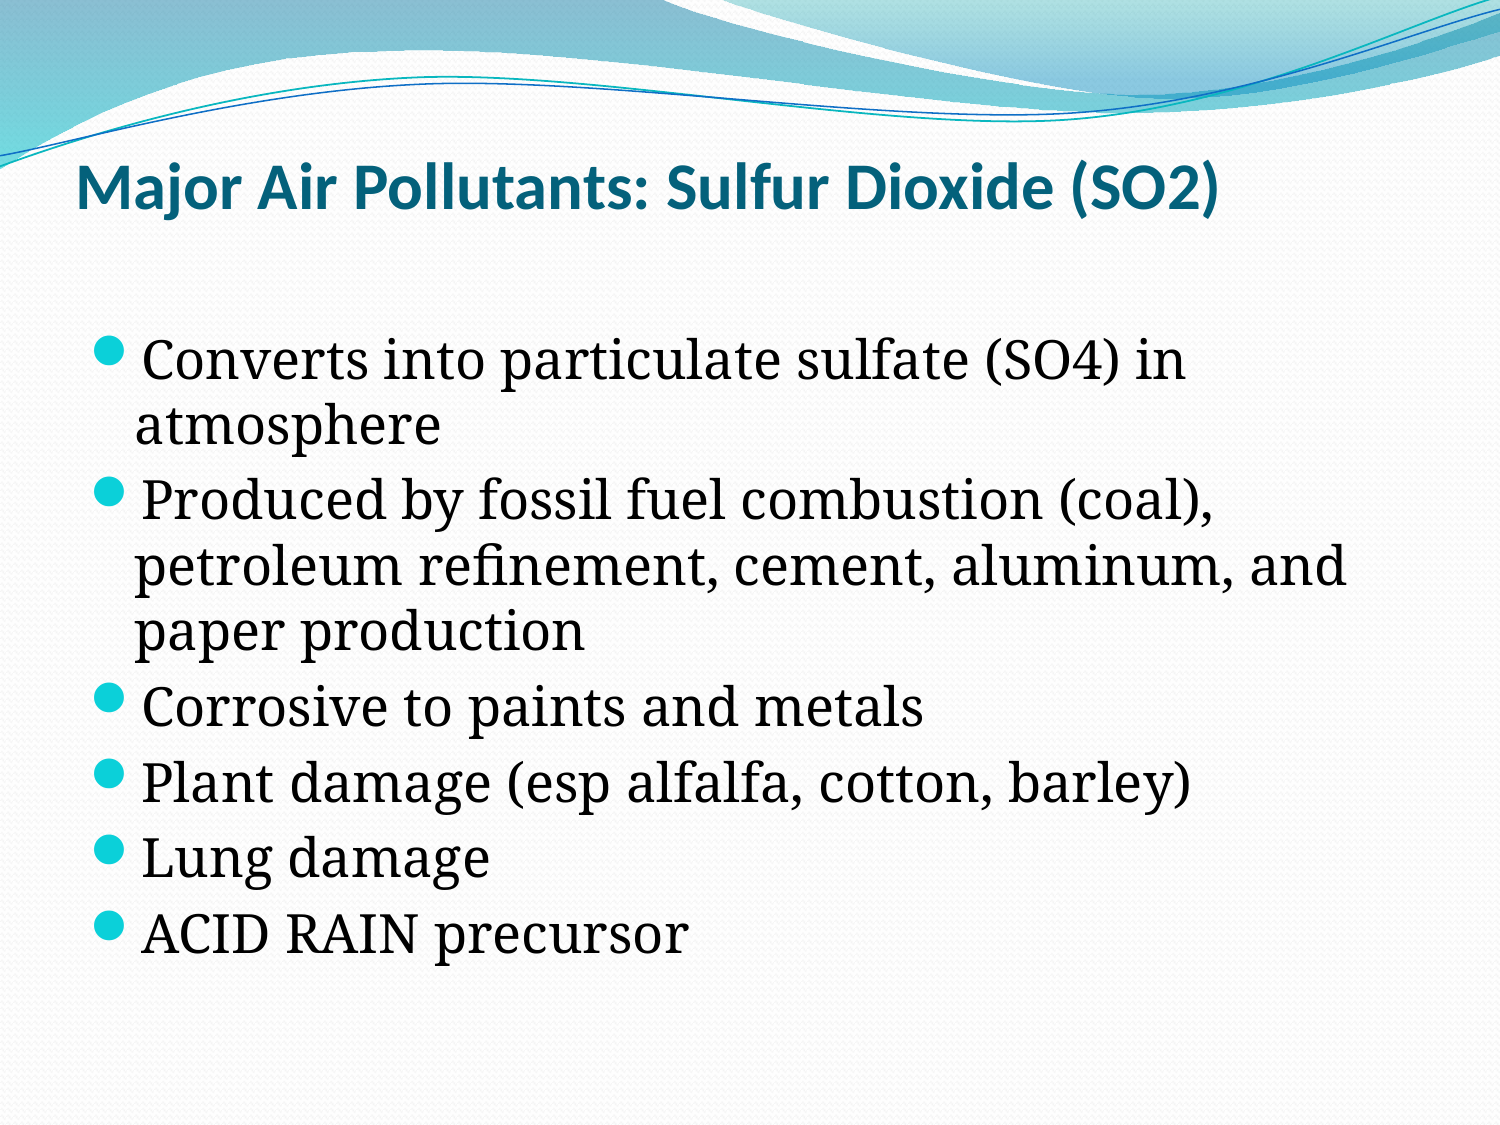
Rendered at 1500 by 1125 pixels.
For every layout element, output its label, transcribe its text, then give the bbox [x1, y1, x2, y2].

title Major Air Pollutants: Sulfur Dioxide (SO2) [75, 115, 1425, 303]
list Converts into particulate sulfate (SO4) in atmosphere Produced by fossil fuel combustion (coal), petroleum refinement, cement, aluminum, and paper production Corrosive to paints and metals Plant damage (esp alfalfa, cotton, barley) Lung damage ACID RAIN precursor [75, 317, 1425, 1038]
